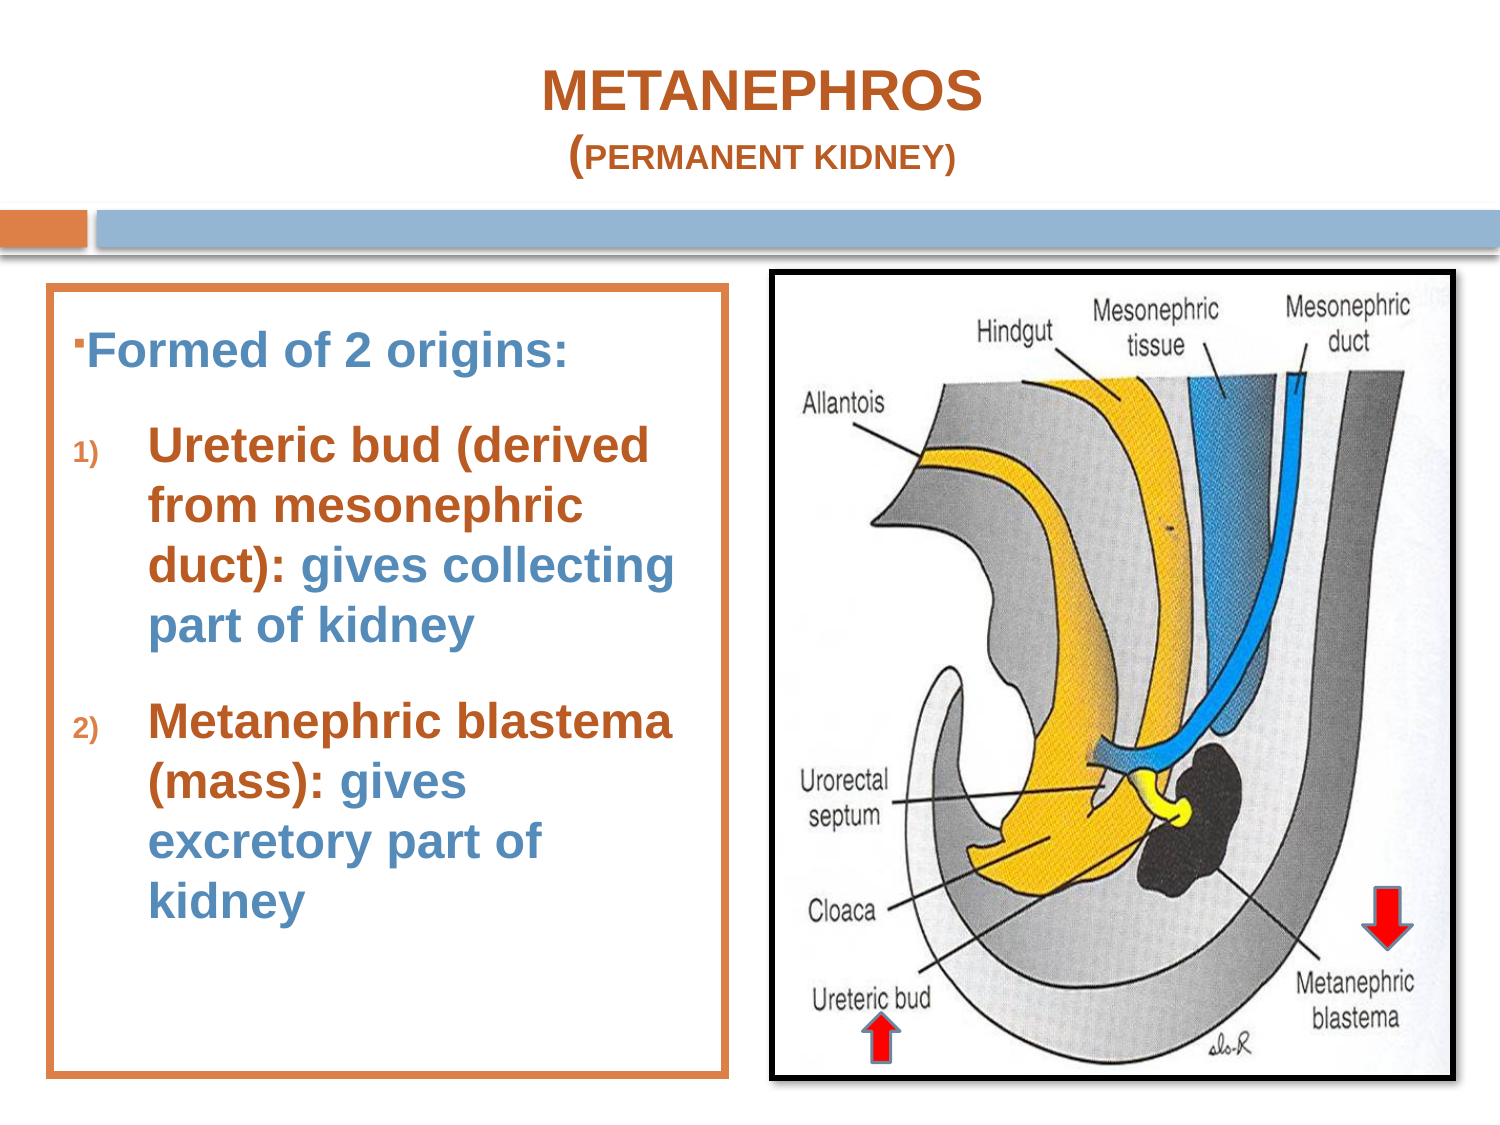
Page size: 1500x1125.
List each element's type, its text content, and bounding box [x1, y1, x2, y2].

title METANEPHROS (PERMANENT KIDNEY) [99, 44, 1425, 188]
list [774, 274, 1451, 1076]
list Formed of 2 origins: Ureteric bud (derived from mesonephric duct): gives collecting part of kidney Metanephric blastema (mass): gives excretory part of kidney [46, 283, 729, 1079]
